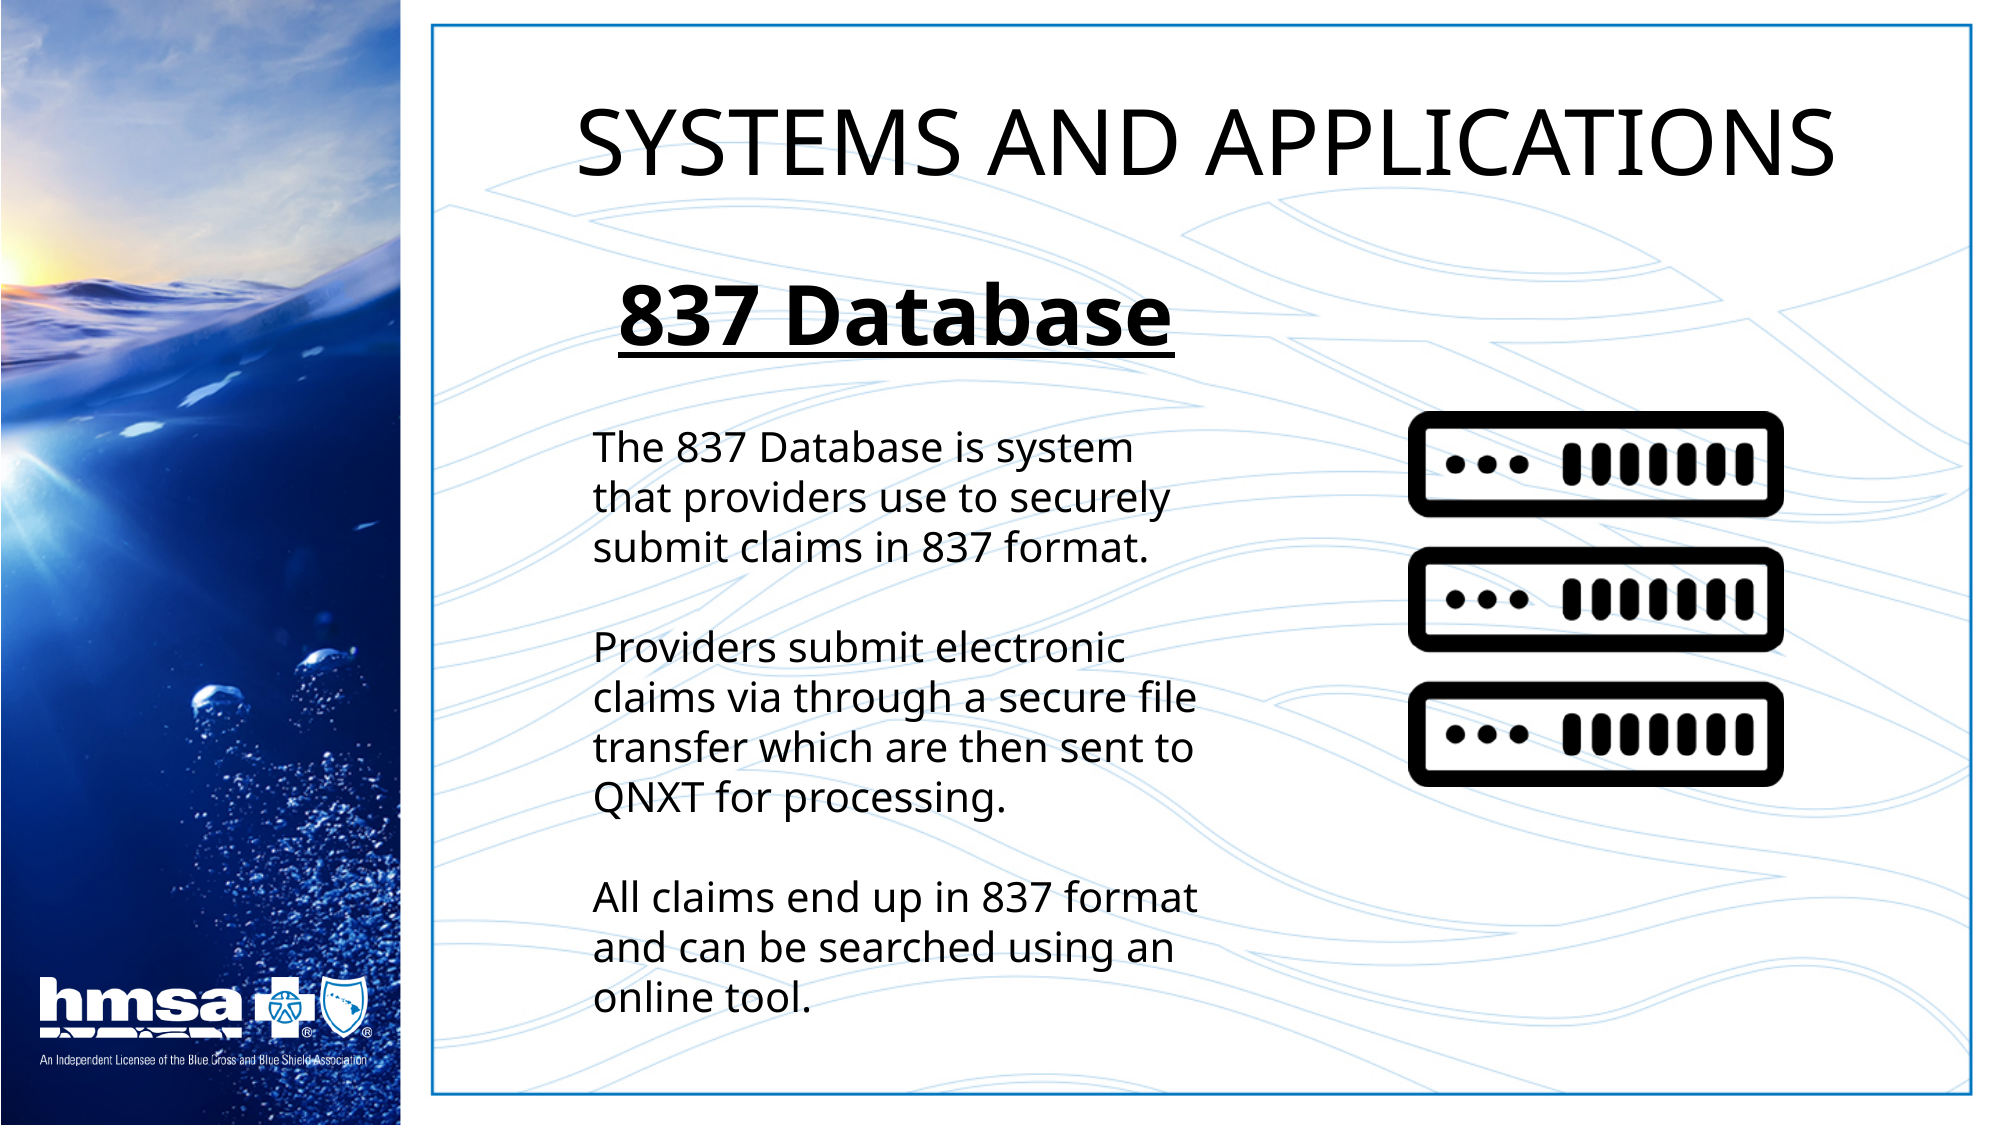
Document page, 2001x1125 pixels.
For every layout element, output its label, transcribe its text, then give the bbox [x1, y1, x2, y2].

list 837 Database [558, 254, 1234, 418]
title SYSTEMS AND APPLICATIONS [476, 45, 1939, 233]
text_box The 837 Database is system that providers use to securely submit claims in 837 format. Providers submit electronic claims via through a secure file transfer which are then sent to QNXT for processing. All claims end up in 837 format and can be searched using an online tool. [577, 413, 1216, 1118]
picture [1, 0, 1999, 1125]
